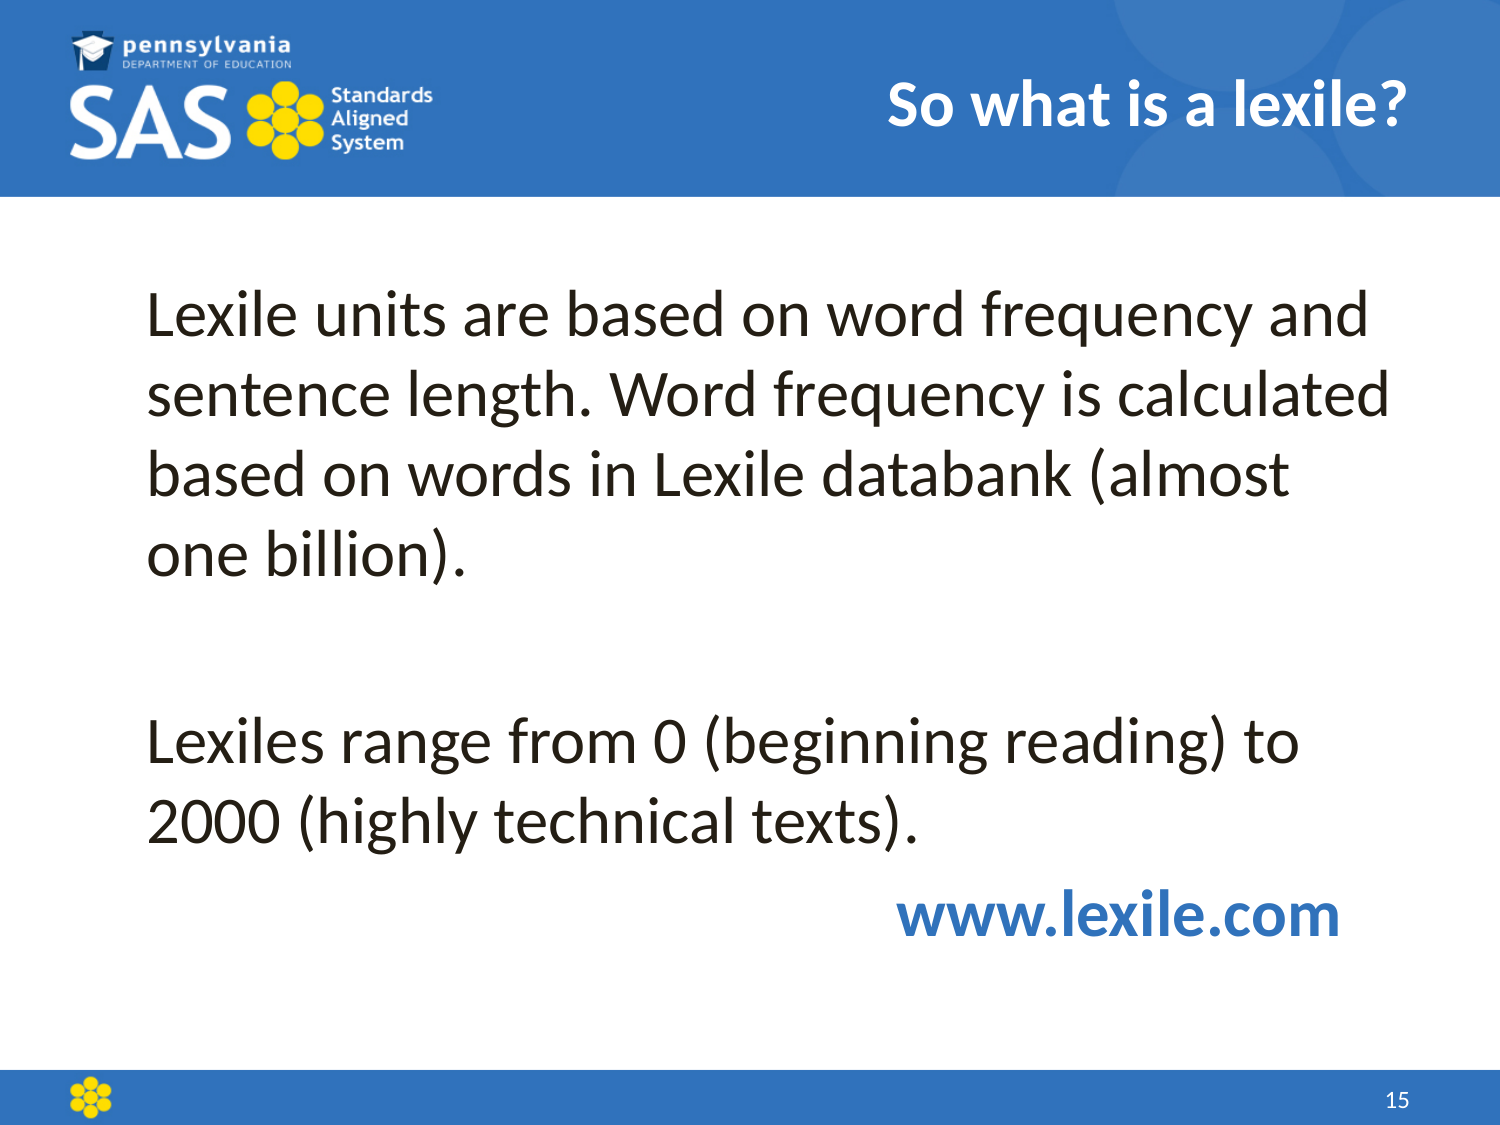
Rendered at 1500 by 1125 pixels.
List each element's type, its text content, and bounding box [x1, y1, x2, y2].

list Lexile units are based on word frequency and sentence length. Word frequency is calculated based on words in Lexile databank (almost one billion). Lexiles range from 0 (beginning reading) to 2000 (highly technical texts). www.lexile.com [74, 262, 1426, 1006]
picture [0, 0, 1500, 1125]
slide_number 15 [1247, 1072, 1425, 1125]
title So what is a lexile? [748, 0, 1426, 201]
